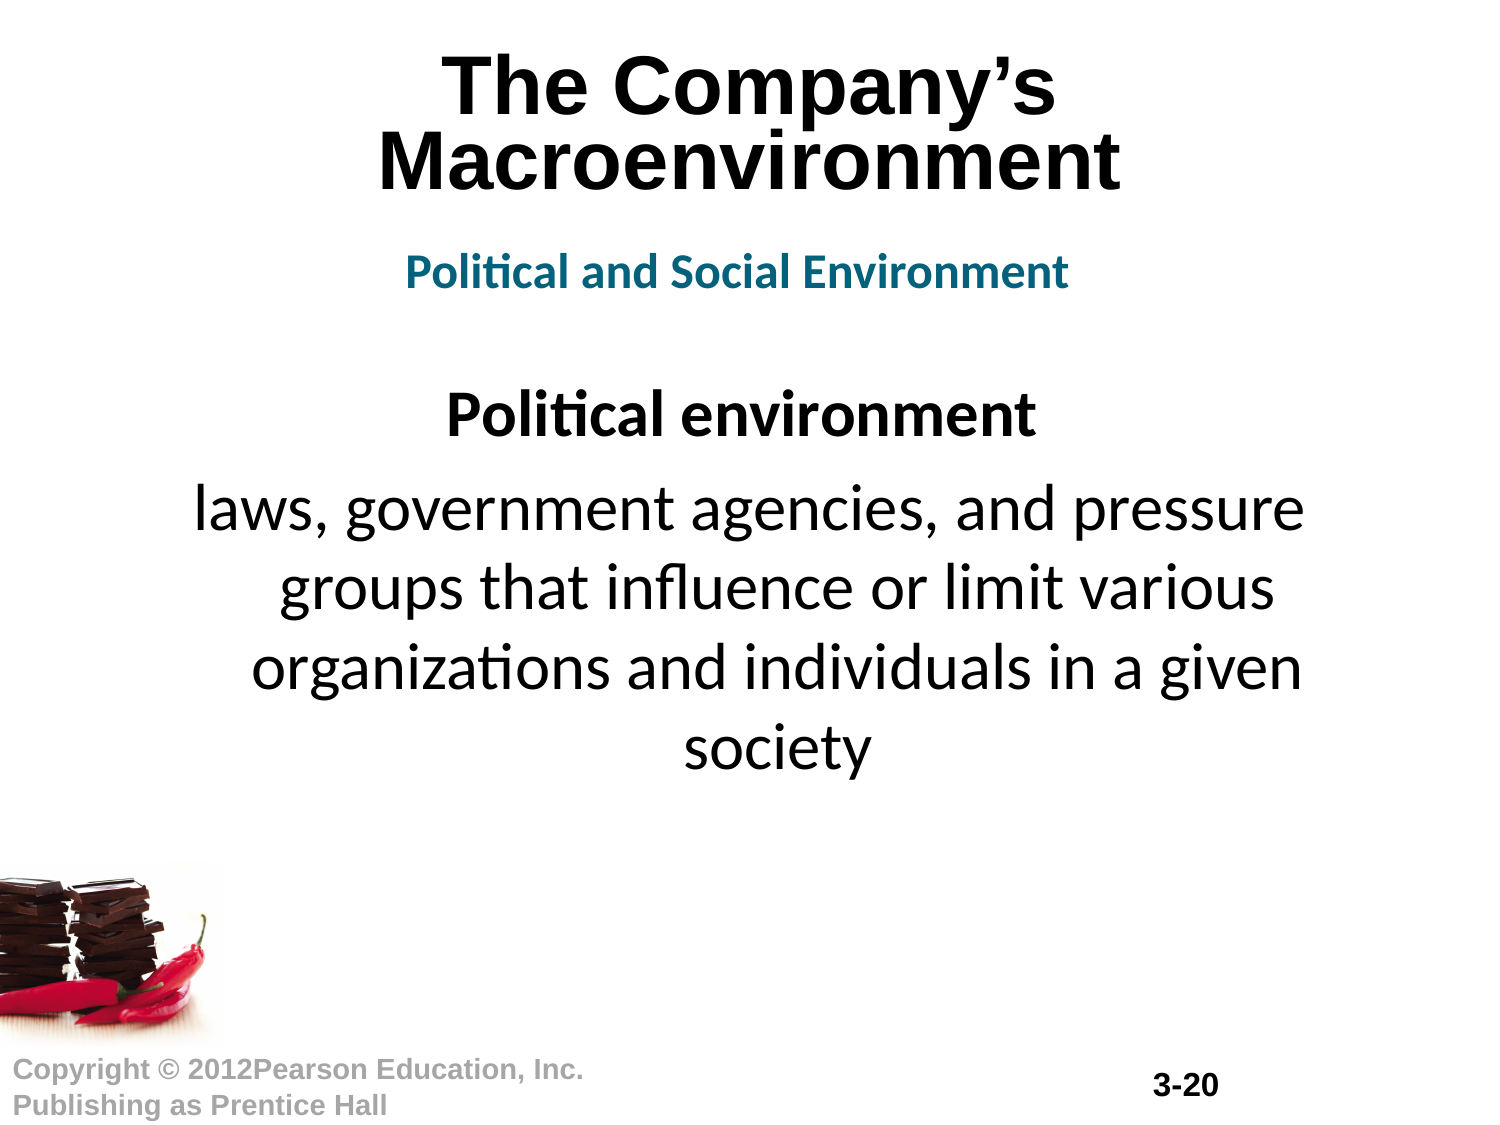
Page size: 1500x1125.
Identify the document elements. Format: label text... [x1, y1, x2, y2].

list Political and Social Environment [149, 237, 1326, 301]
list Political environment laws, government agencies, and pressure groups that influence or limit various organizations and individuals in a given society [112, 362, 1388, 1038]
title The Company’s Macroenvironment [112, 37, 1388, 226]
picture [0, 862, 225, 1050]
